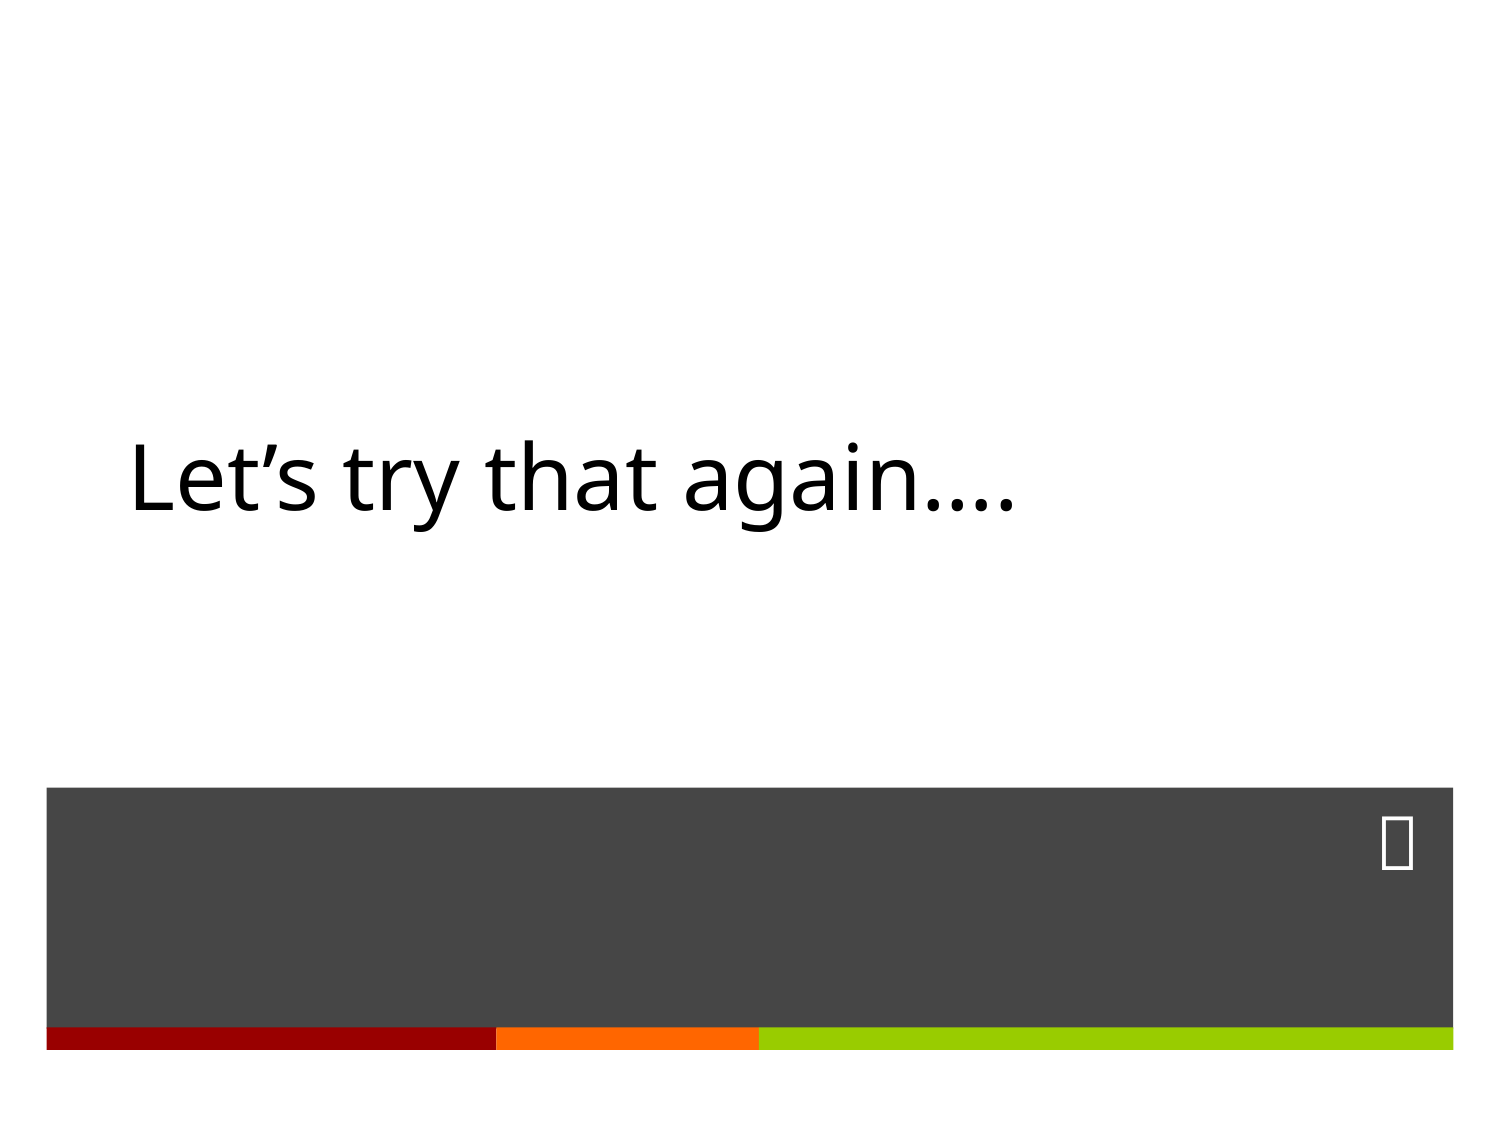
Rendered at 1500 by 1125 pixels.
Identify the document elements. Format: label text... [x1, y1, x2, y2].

title Let’s try that again…. [112, 312, 1388, 536]
